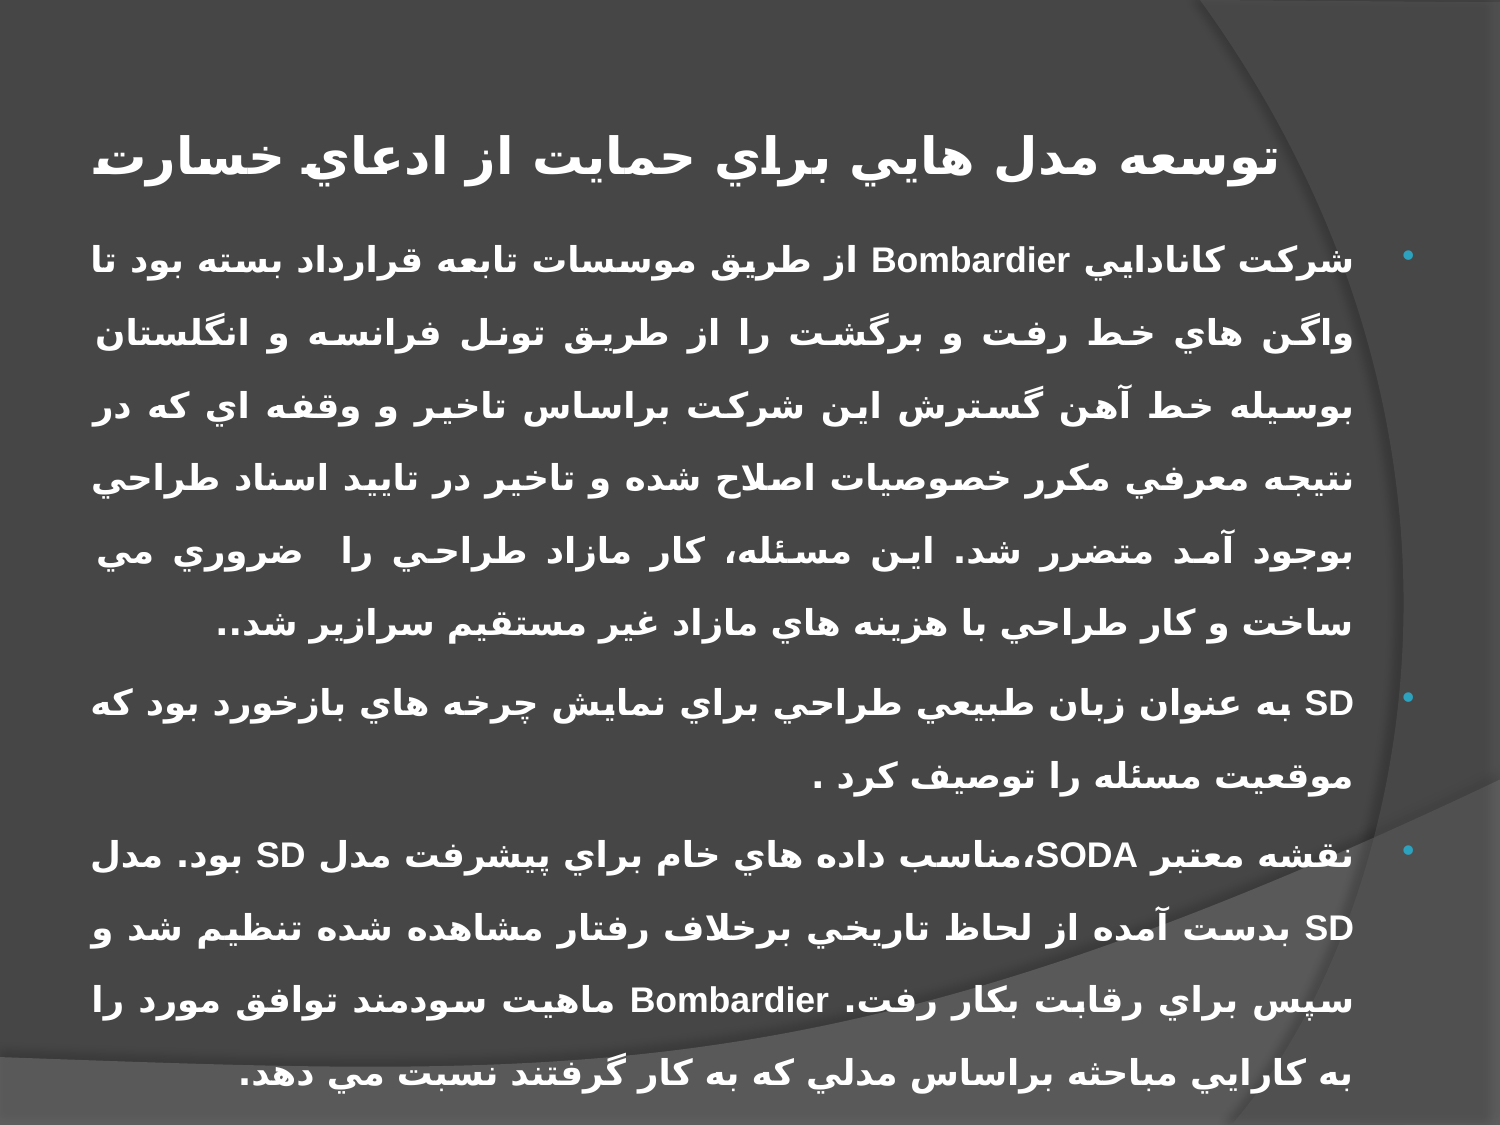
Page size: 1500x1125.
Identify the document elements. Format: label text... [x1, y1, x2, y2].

title توسعه مدل هايي براي حمايت از ادعاي خسارت [75, 45, 1300, 200]
list شركت كانادايي Bombardier از طريق موسسات تابعه قرارداد بسته بود تا واگن هاي خط رفت و برگشت را از طريق تونل فرانسه و انگلستان بوسيله خط آهن گسترش اين شركت براساس تاخير و وقفه اي كه در نتيجه معرفي مكرر خصوصيات اصلاح شده و تاخير در تاييد اسناد طراحي بوجود آمد متضرر شد. اين مسئله، كار مازاد طراحي را ضروري مي ساخت و كار طراحي با هزينه هاي مازاد غير مستقيم سرازير شد.. SD به عنوان زبان طبيعي طراحي براي نمايش چرخه هاي بازخورد بود كه موقعيت مسئله را توصيف كرد . نقشه معتبر SODA،مناسب داده هاي خام براي پيشرفت مدل SD بود. مدل SD بدست آمده از لحاظ تاريخي برخلاف رفتار مشاهده شده تنظيم شد و سپس براي رقابت بكار رفت. Bombardier ماهيت سودمند توافق مورد را به كارايي مباحثه براساس مدلي كه به كار گرفتند نسبت مي دهد. [75, 200, 1425, 1125]
